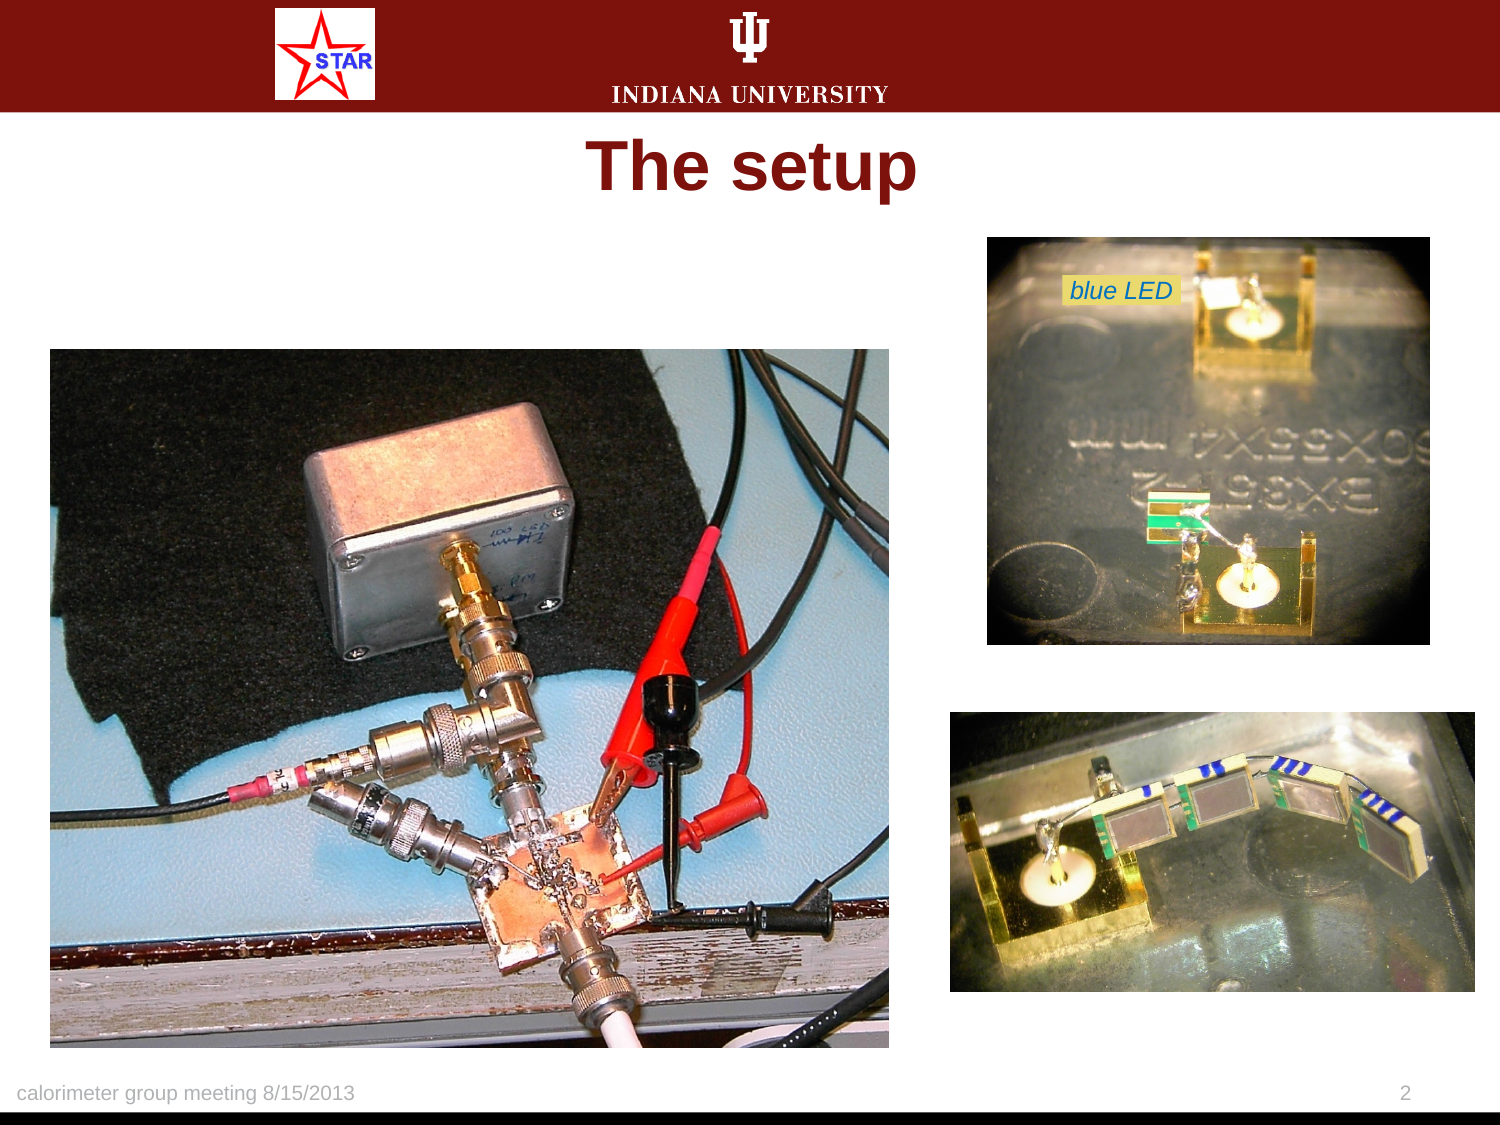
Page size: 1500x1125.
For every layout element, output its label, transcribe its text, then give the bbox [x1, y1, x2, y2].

picture [987, 237, 1430, 645]
picture [49, 349, 889, 1048]
picture [949, 712, 1476, 992]
picture [612, 12, 888, 103]
picture [275, 8, 375, 100]
title The setup [87, 112, 1417, 213]
